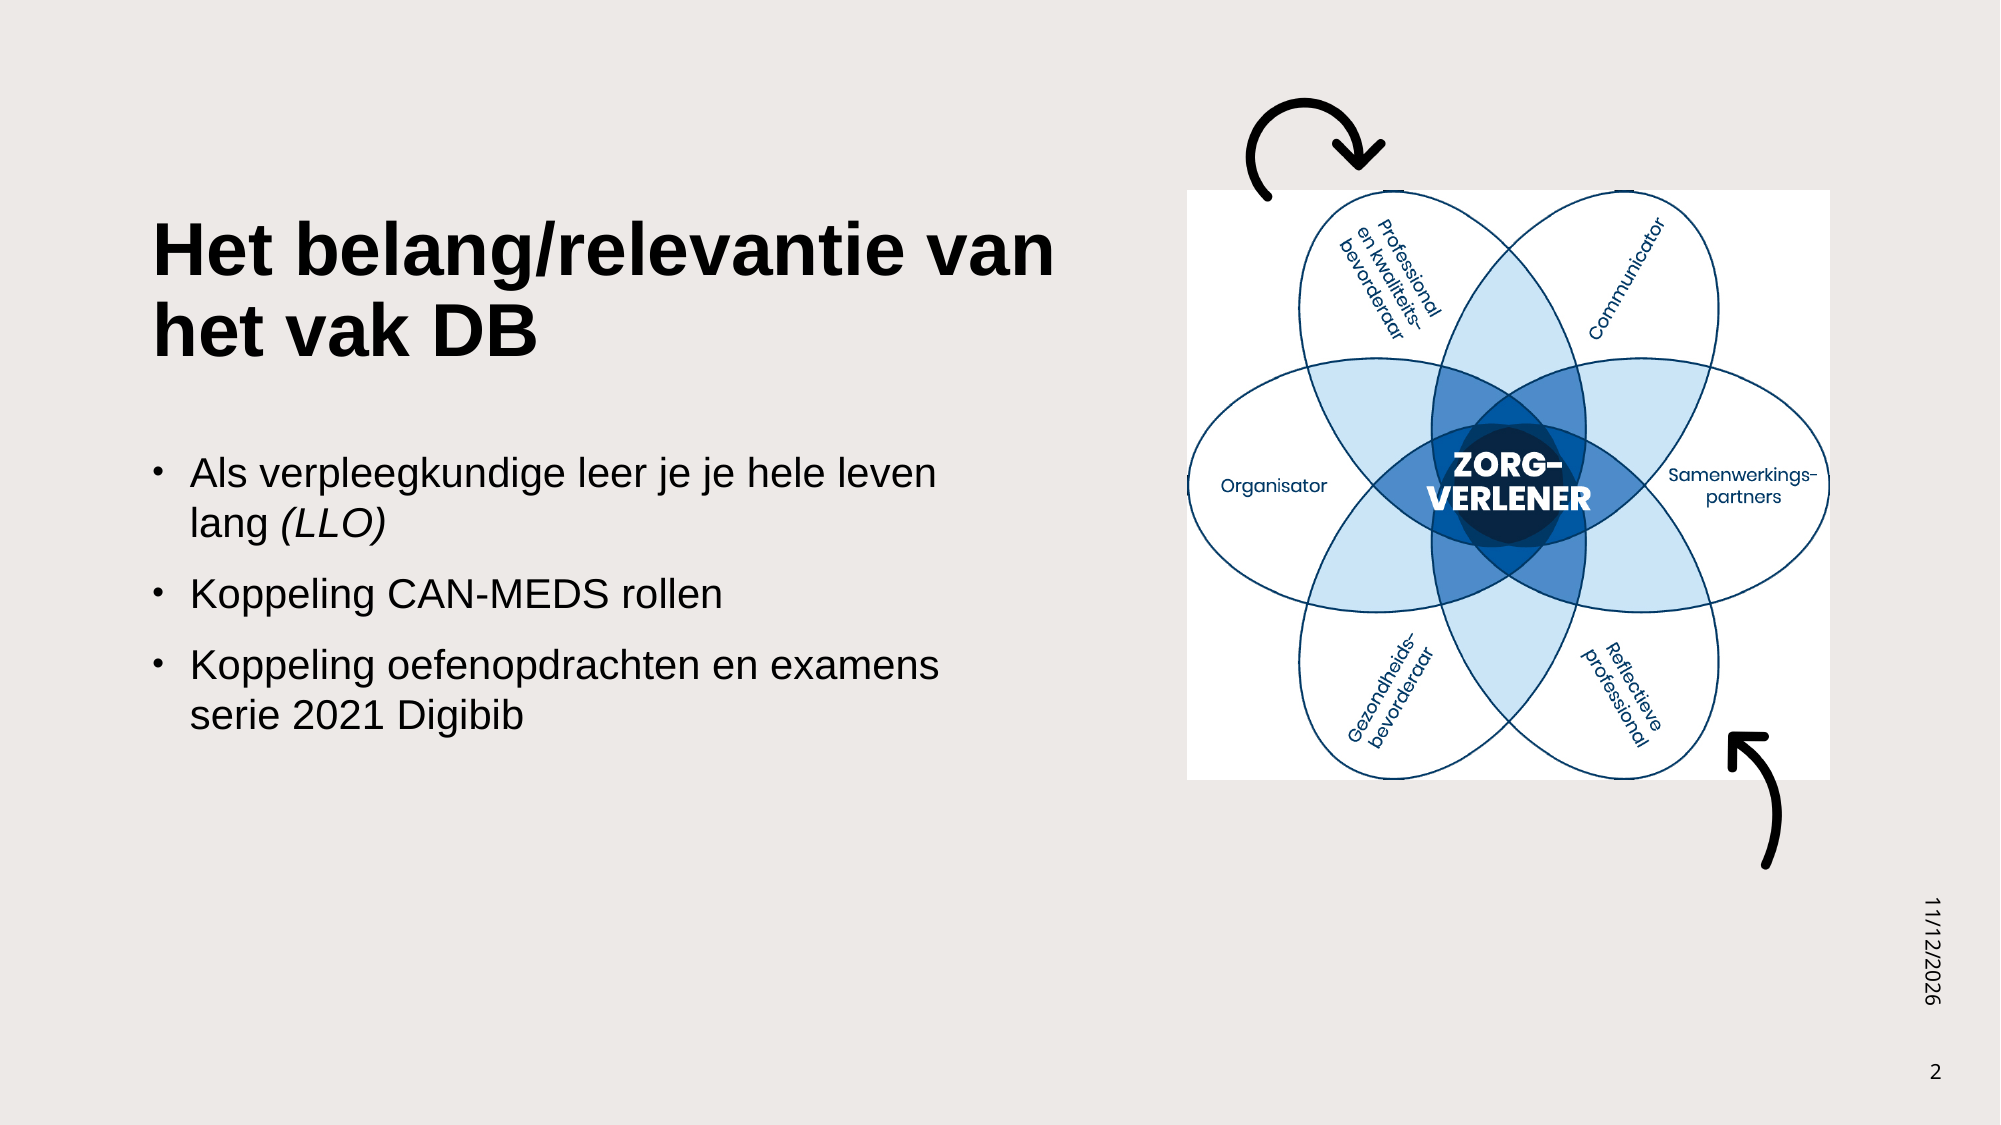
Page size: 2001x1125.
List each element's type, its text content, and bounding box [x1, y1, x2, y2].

slide_number 2 [1888, 1042, 1983, 1103]
title Het belang/relevantie van het vak DB [137, 111, 1138, 380]
list Als verpleegkundige leer je je hele leven lang (LLO) Koppeling CAN-MEDS rollen Koppeling oefenopdrachten en examens serie 2021 Digibib [137, 438, 967, 1014]
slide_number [1902, 576, 1963, 1021]
picture [1187, 74, 1830, 876]
